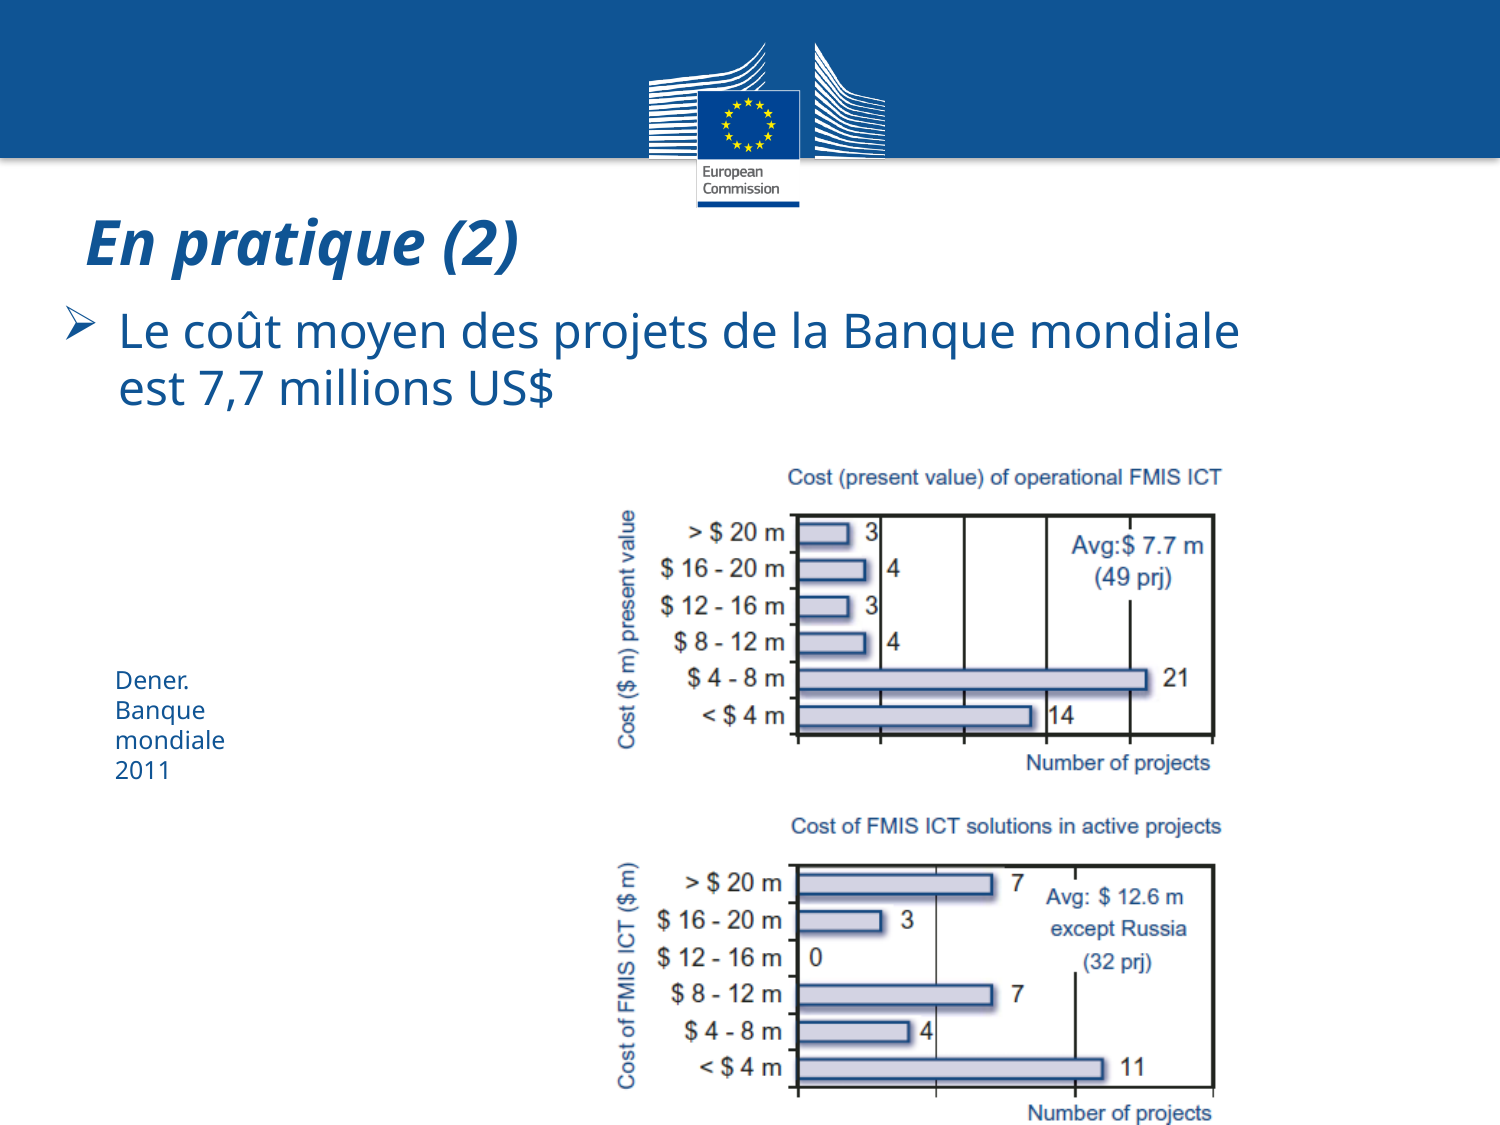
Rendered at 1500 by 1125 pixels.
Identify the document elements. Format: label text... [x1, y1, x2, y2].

text_box Dener. Banque mondiale 2011 [100, 656, 277, 792]
title En pratique (2) [70, 163, 1421, 318]
picture [562, 433, 1256, 1125]
list Le coût moyen des projets de la Banque mondiale est 7,7 millions US$ [46, 292, 1290, 423]
picture [649, 42, 885, 163]
